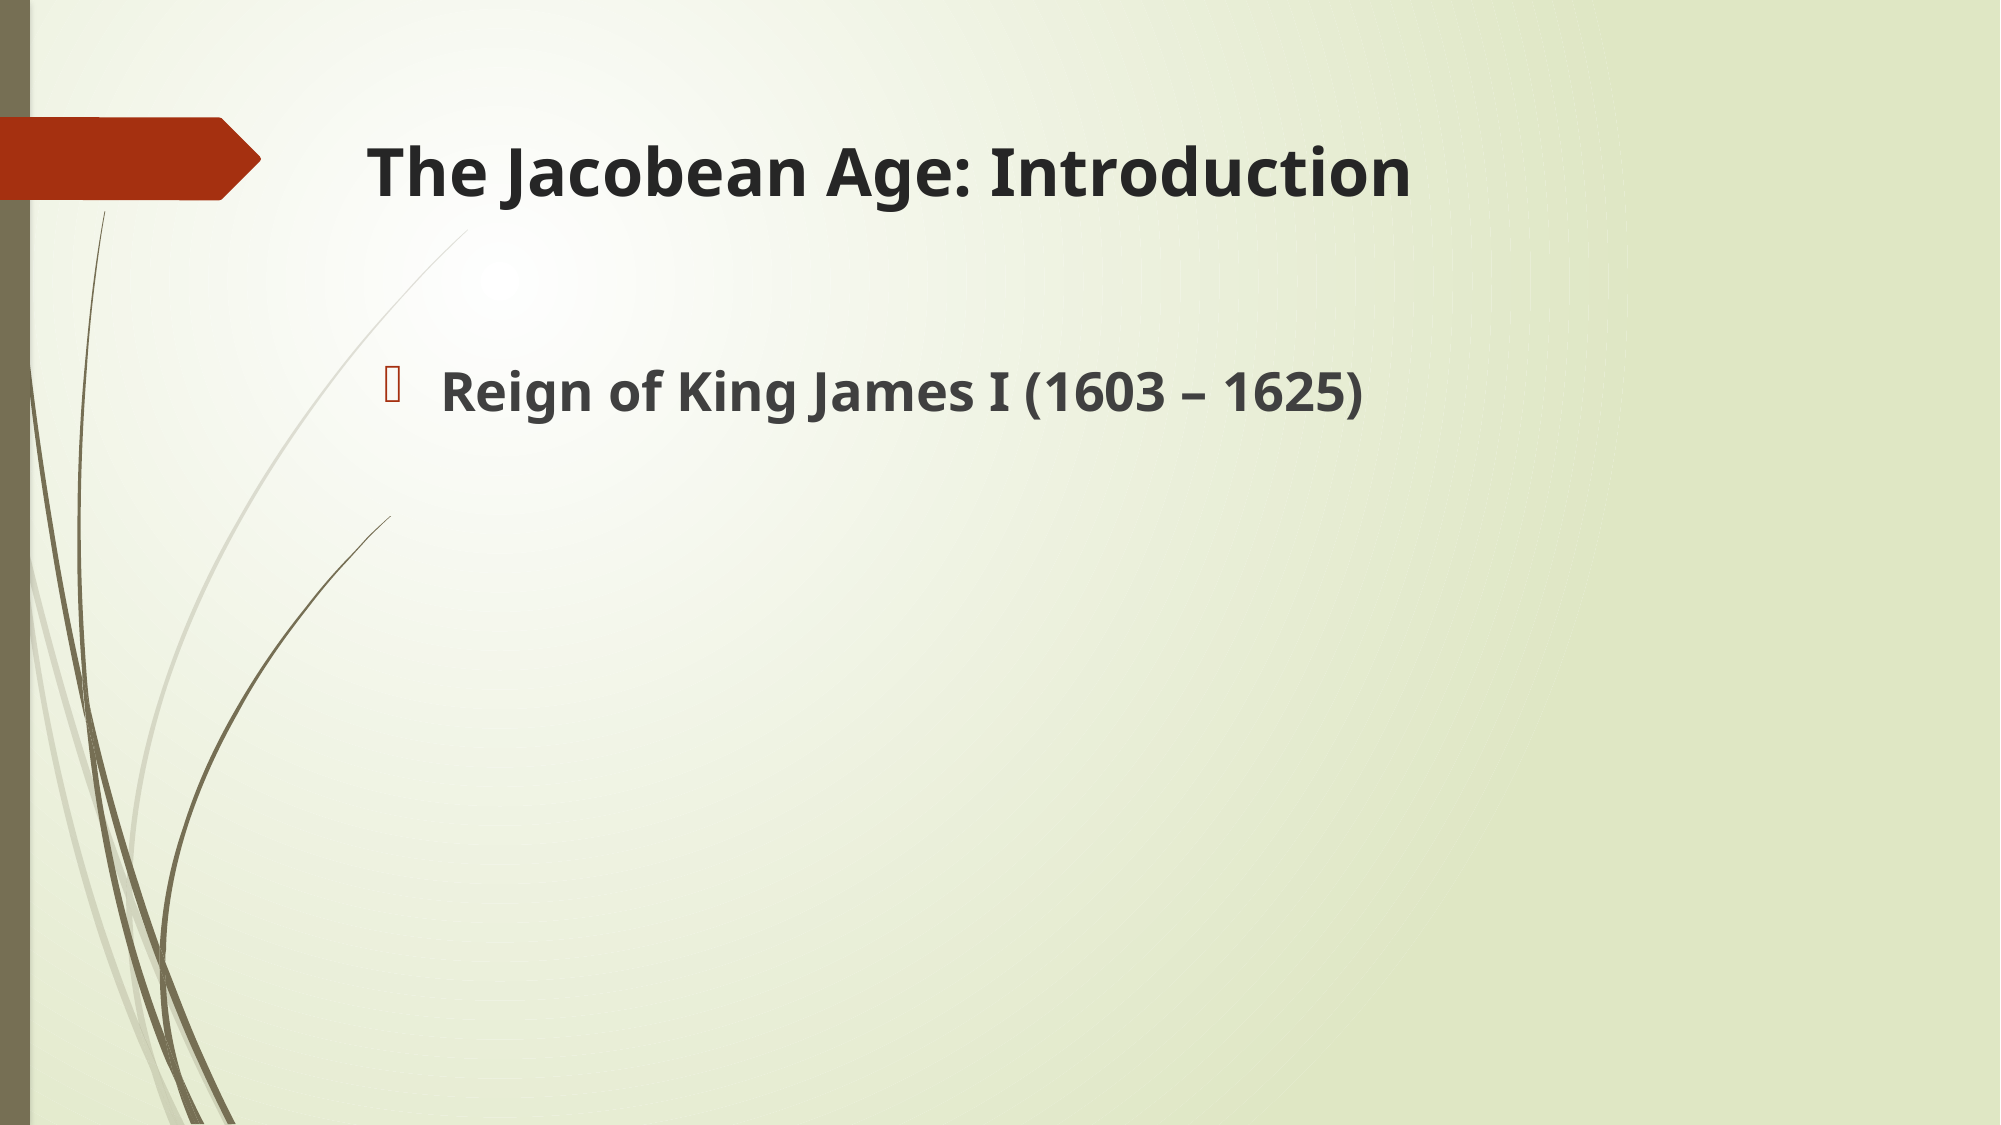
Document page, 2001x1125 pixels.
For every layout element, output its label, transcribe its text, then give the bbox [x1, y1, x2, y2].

list Reign of King James I (1603 – 1625) [368, 350, 1892, 970]
title The Jacobean Age: Introduction [351, 122, 1814, 333]
